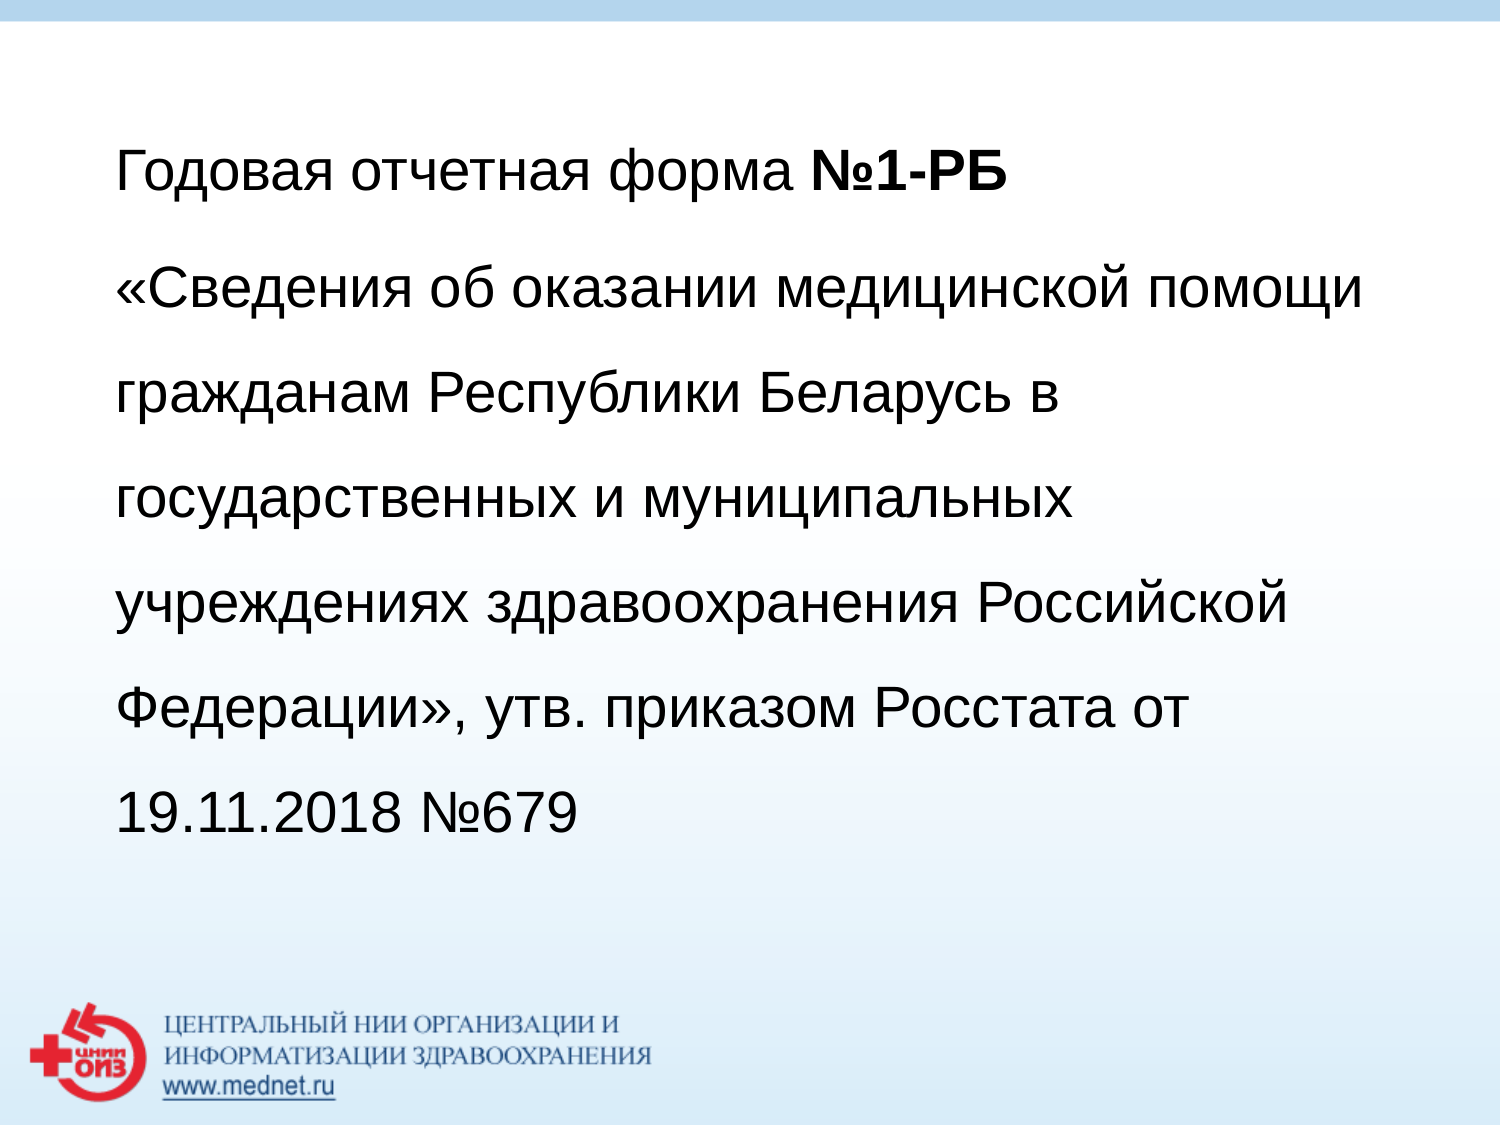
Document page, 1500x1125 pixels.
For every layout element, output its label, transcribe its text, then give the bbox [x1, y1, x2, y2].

picture [0, 0, 1500, 1125]
list Годовая отчетная форма №1-РБ «Сведения об оказании медицинской помощи гражданам Республики Беларусь в государственных и муниципальных учреждениях здравоохранения Российской Федерации», утв. приказом Росстата от 19.11.2018 №679 [100, 90, 1451, 978]
